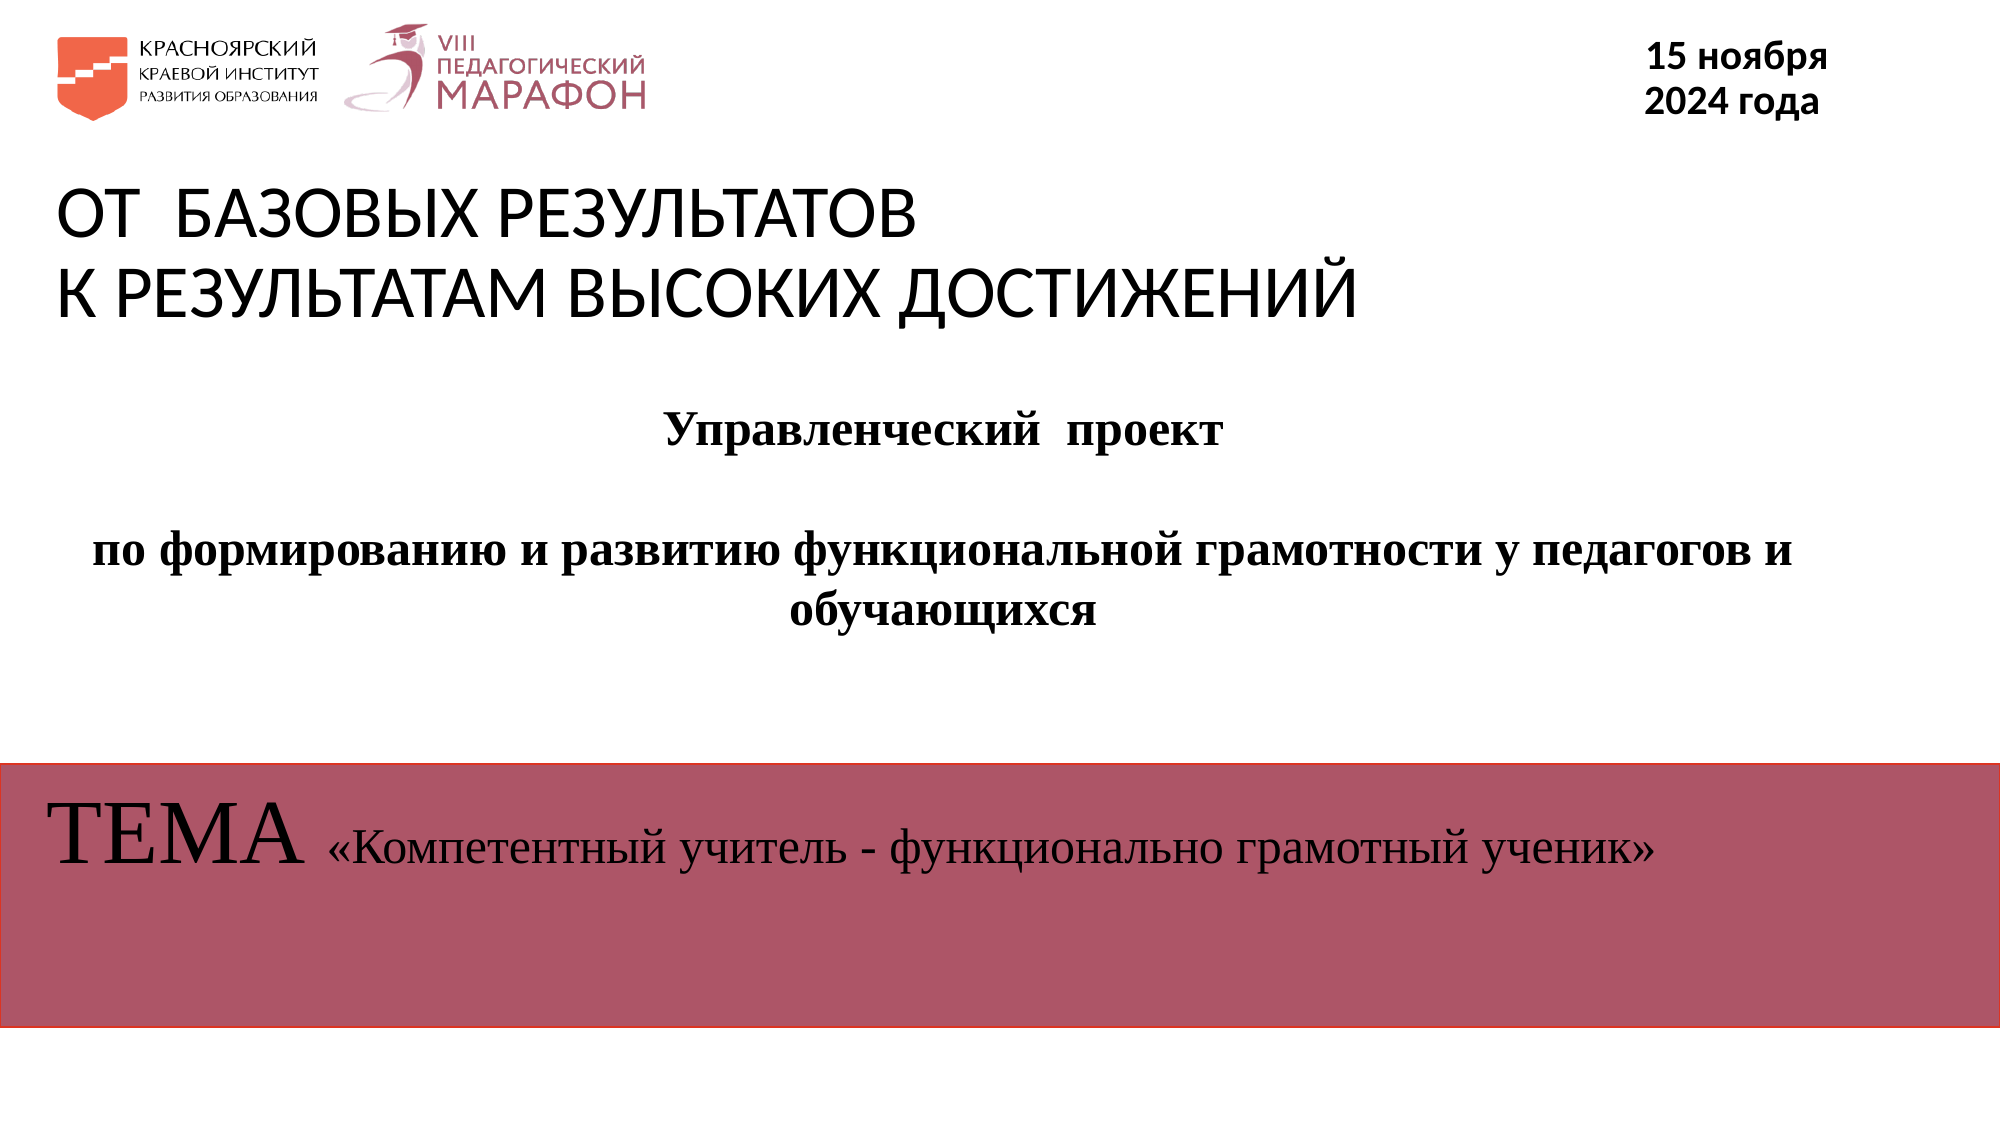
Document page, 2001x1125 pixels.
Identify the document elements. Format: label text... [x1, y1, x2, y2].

text_box ОТ БАЗОВЫХ РЕЗУЛЬТАТОВ К РЕЗУЛЬТАТАМ ВЫСОКИХ ДОСТИЖЕНИЙ [41, 164, 1394, 341]
text_box Управленческий проект по формированию и развитию функциональной грамотности у педагогов и обучающихся [46, 388, 1840, 644]
text_box [0, 763, 2000, 1028]
text_box 15 ноября 2024 года [1481, 26, 1983, 135]
picture [46, 6, 659, 133]
text_box ТЕМА «Компетентный учитель - функционально грамотный ученик» [31, 764, 1983, 999]
